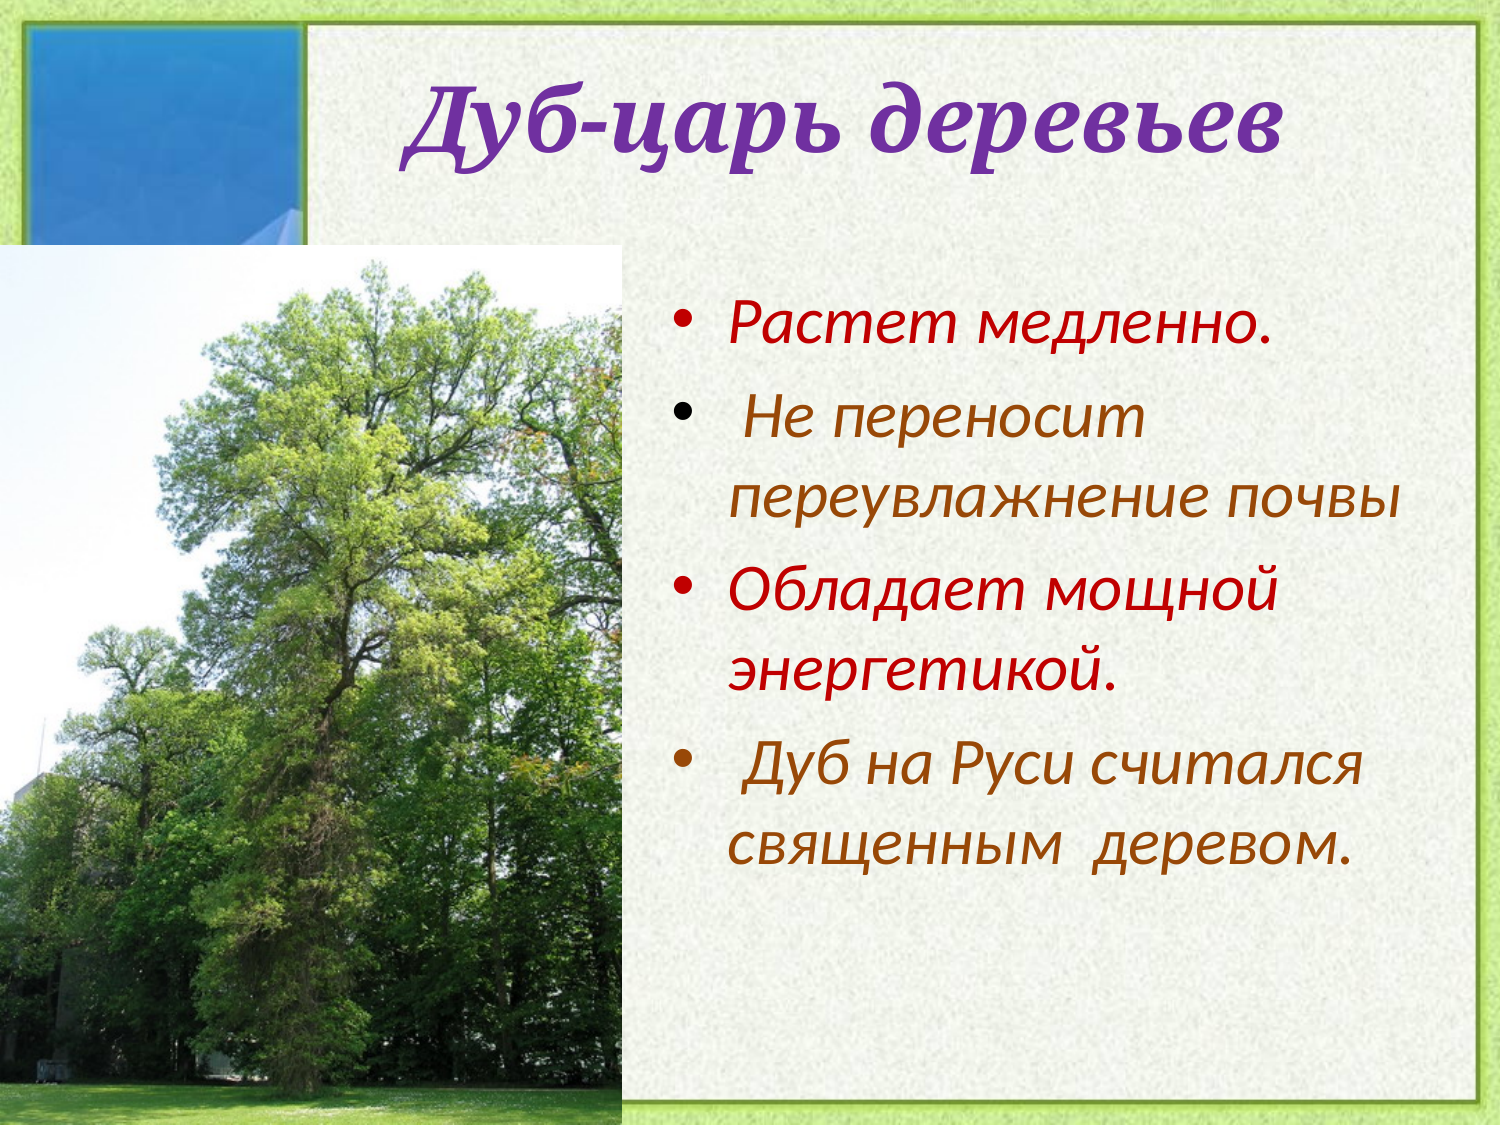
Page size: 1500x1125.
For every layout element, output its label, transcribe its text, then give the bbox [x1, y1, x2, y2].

picture [0, 0, 1500, 1125]
title Дуб-царь деревьев [269, 0, 1425, 233]
list Растет медленно. Не переносит переувлажнение почвы Обладает мощной энергетикой. Дуб на Руси считался священным деревом. [656, 269, 1425, 1005]
